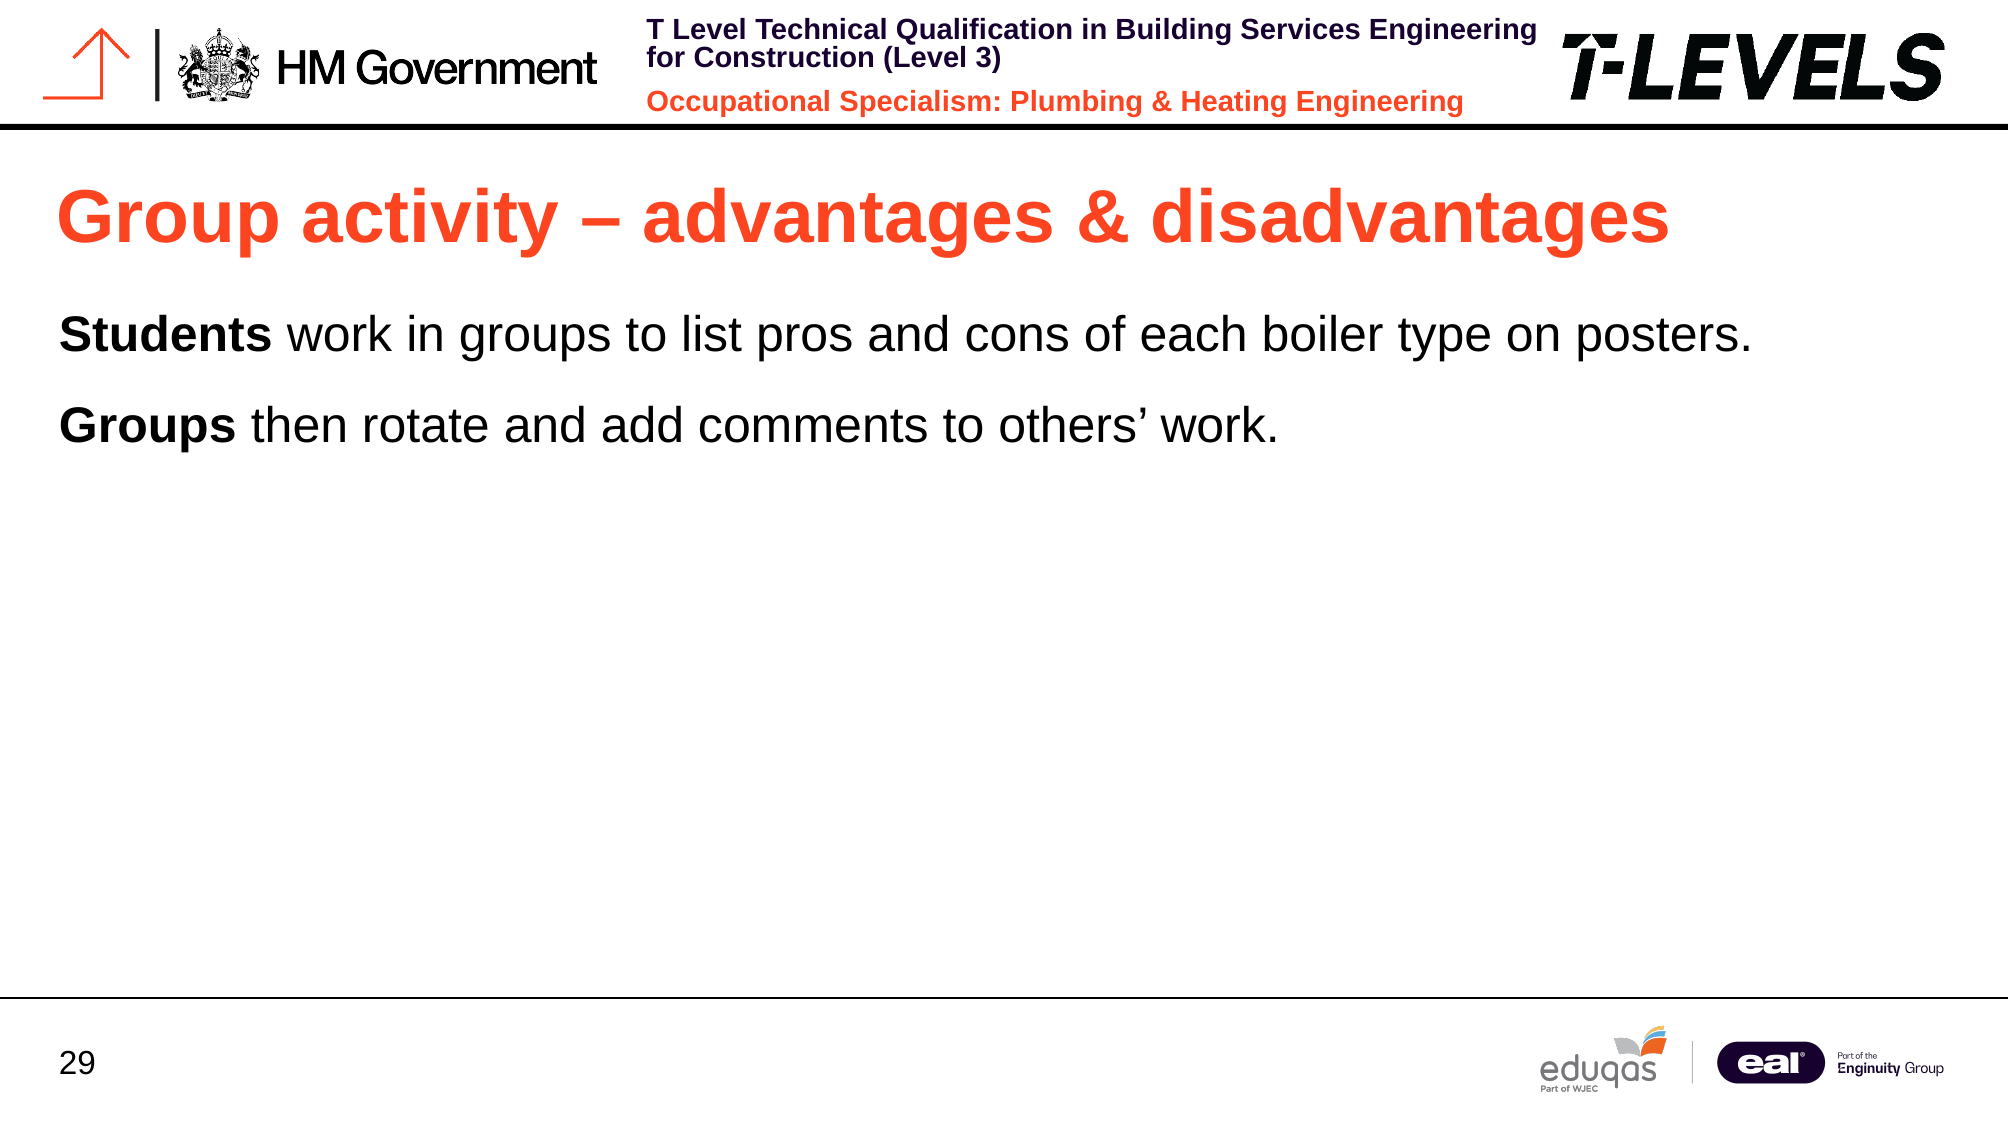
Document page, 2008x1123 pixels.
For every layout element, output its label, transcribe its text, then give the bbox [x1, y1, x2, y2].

picture [1543, 25, 1964, 108]
picture [1535, 1021, 1949, 1097]
picture [38, 27, 136, 100]
title Group activity – advantages & disadvantages [41, 111, 1949, 314]
picture [155, 28, 597, 102]
list Students work in groups to list pros and cons of each boiler type on posters. Groups then rotate and add comments to others’ work. [59, 295, 1834, 914]
